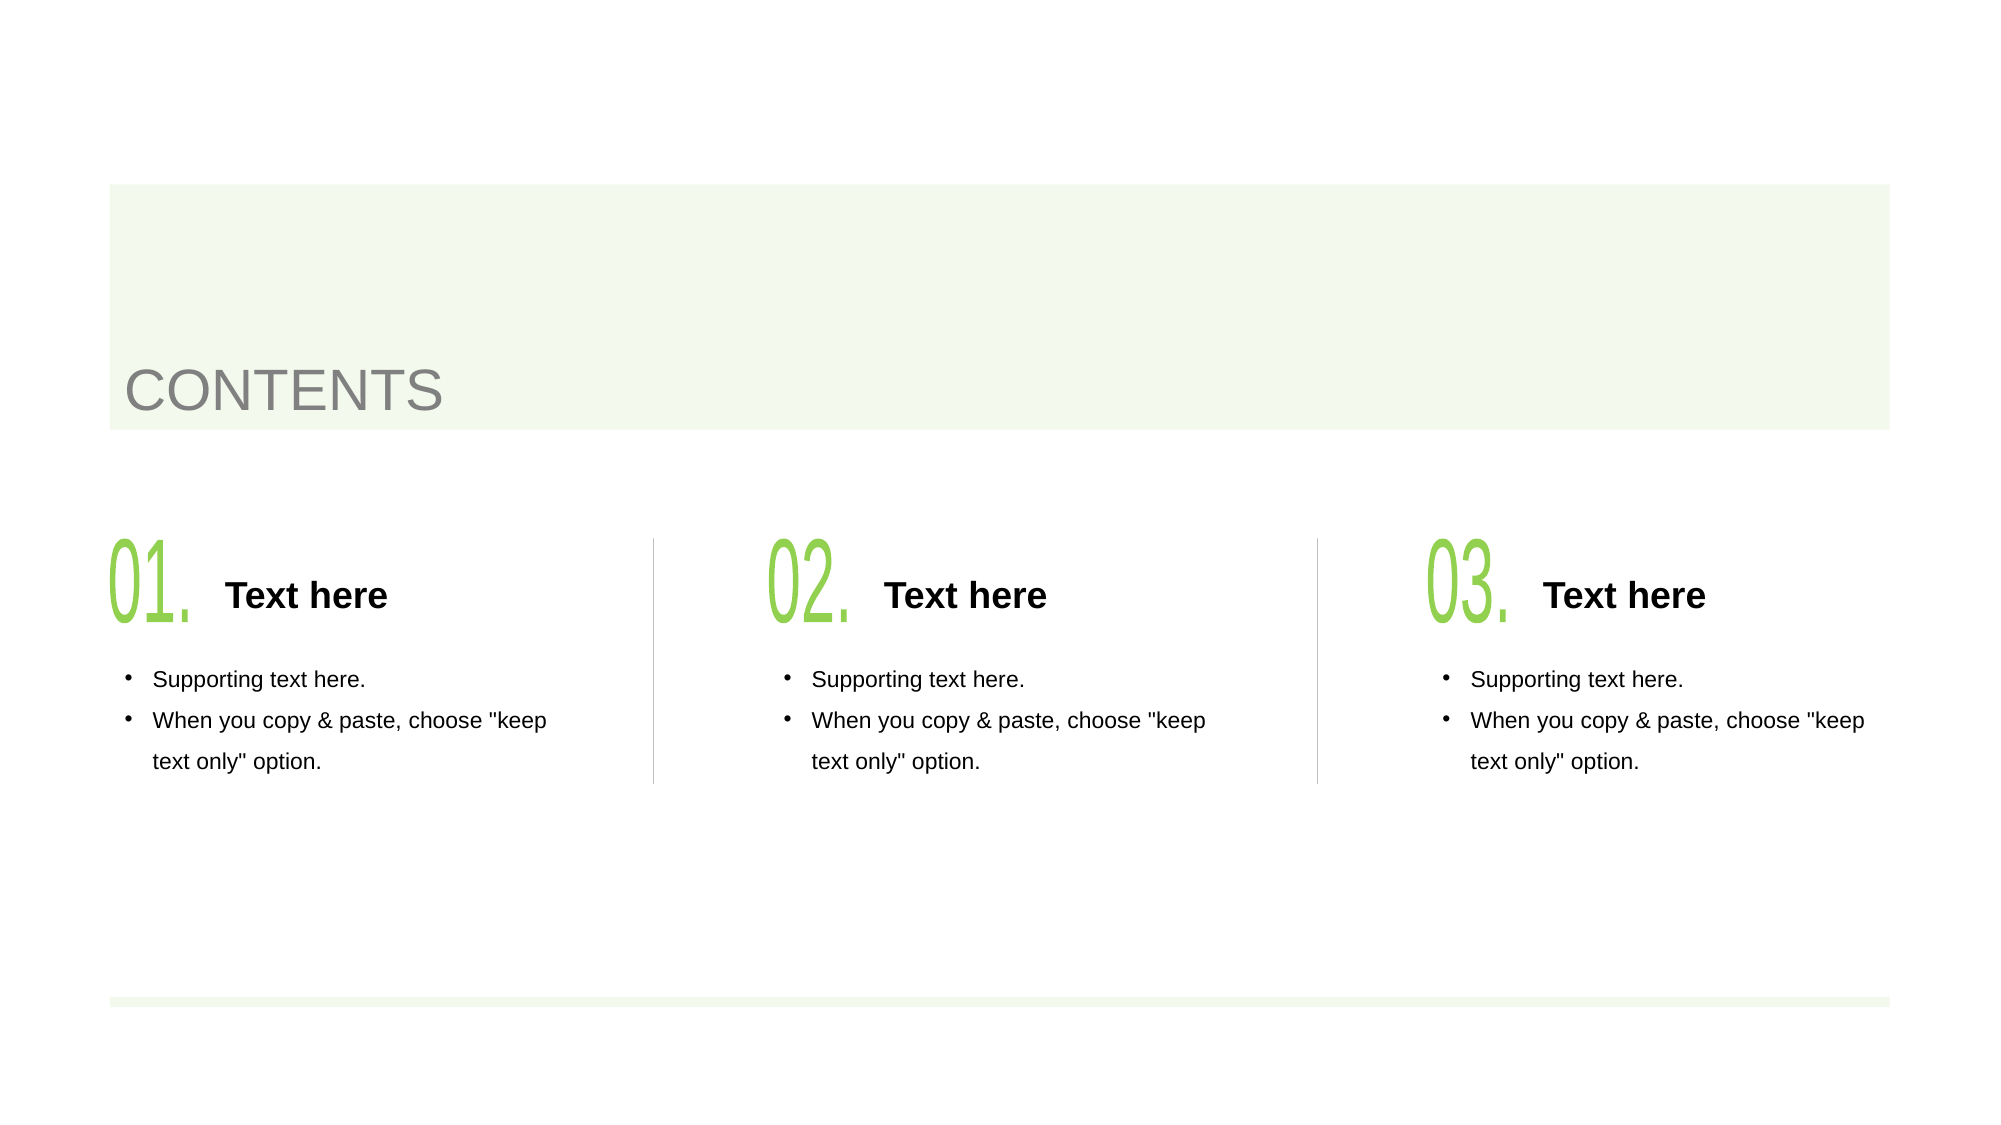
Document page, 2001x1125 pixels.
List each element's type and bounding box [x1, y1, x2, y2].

text_box [109, 184, 1890, 1008]
